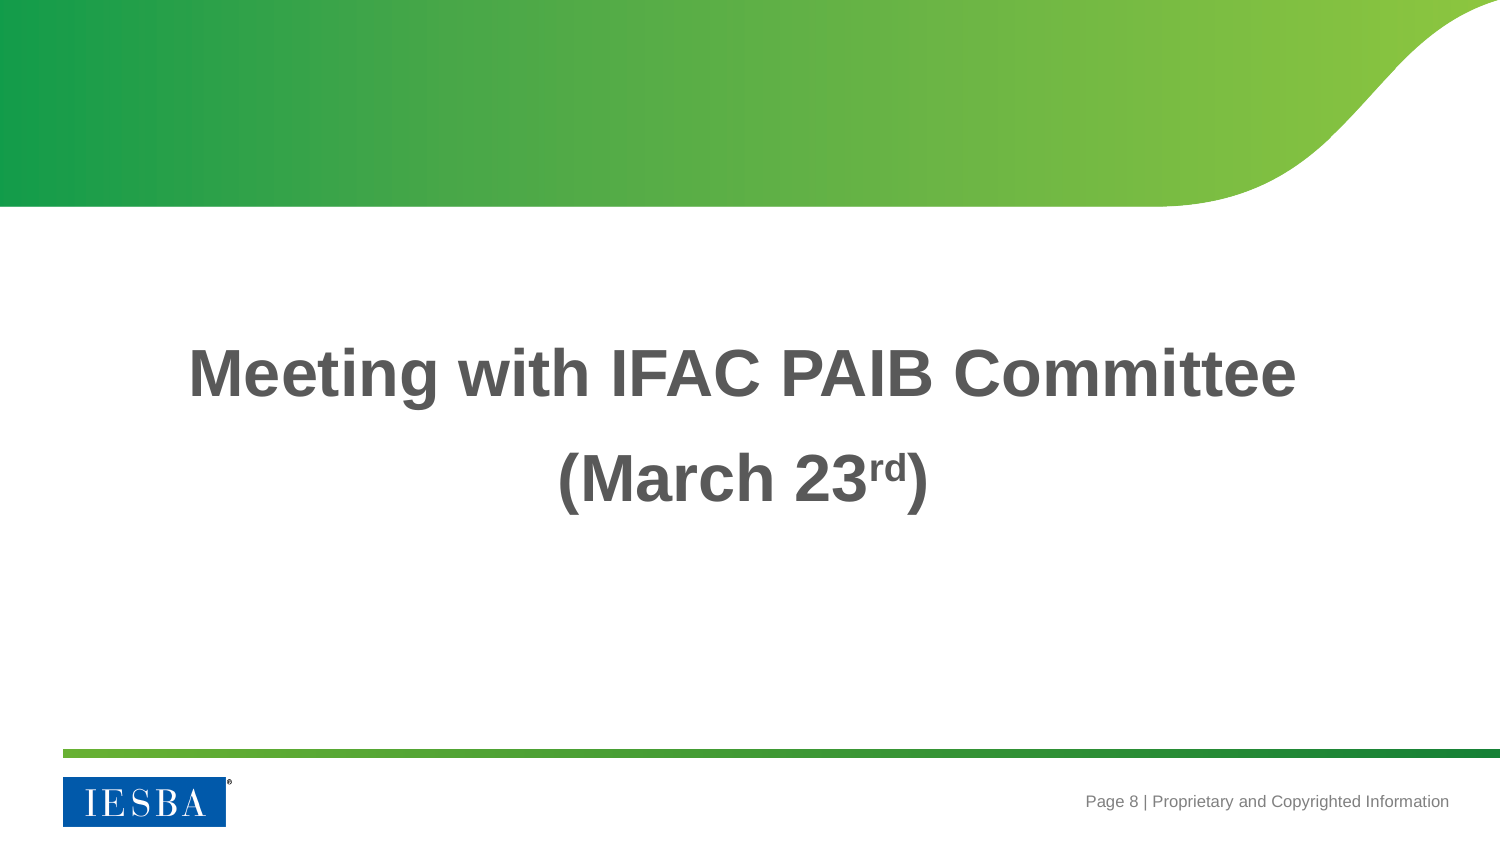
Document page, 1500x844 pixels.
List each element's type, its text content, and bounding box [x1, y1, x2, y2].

list Meeting with IFAC PAIB Committee (March 23rd) [112, 321, 1375, 572]
picture [63, 777, 232, 827]
picture [0, 0, 1500, 207]
